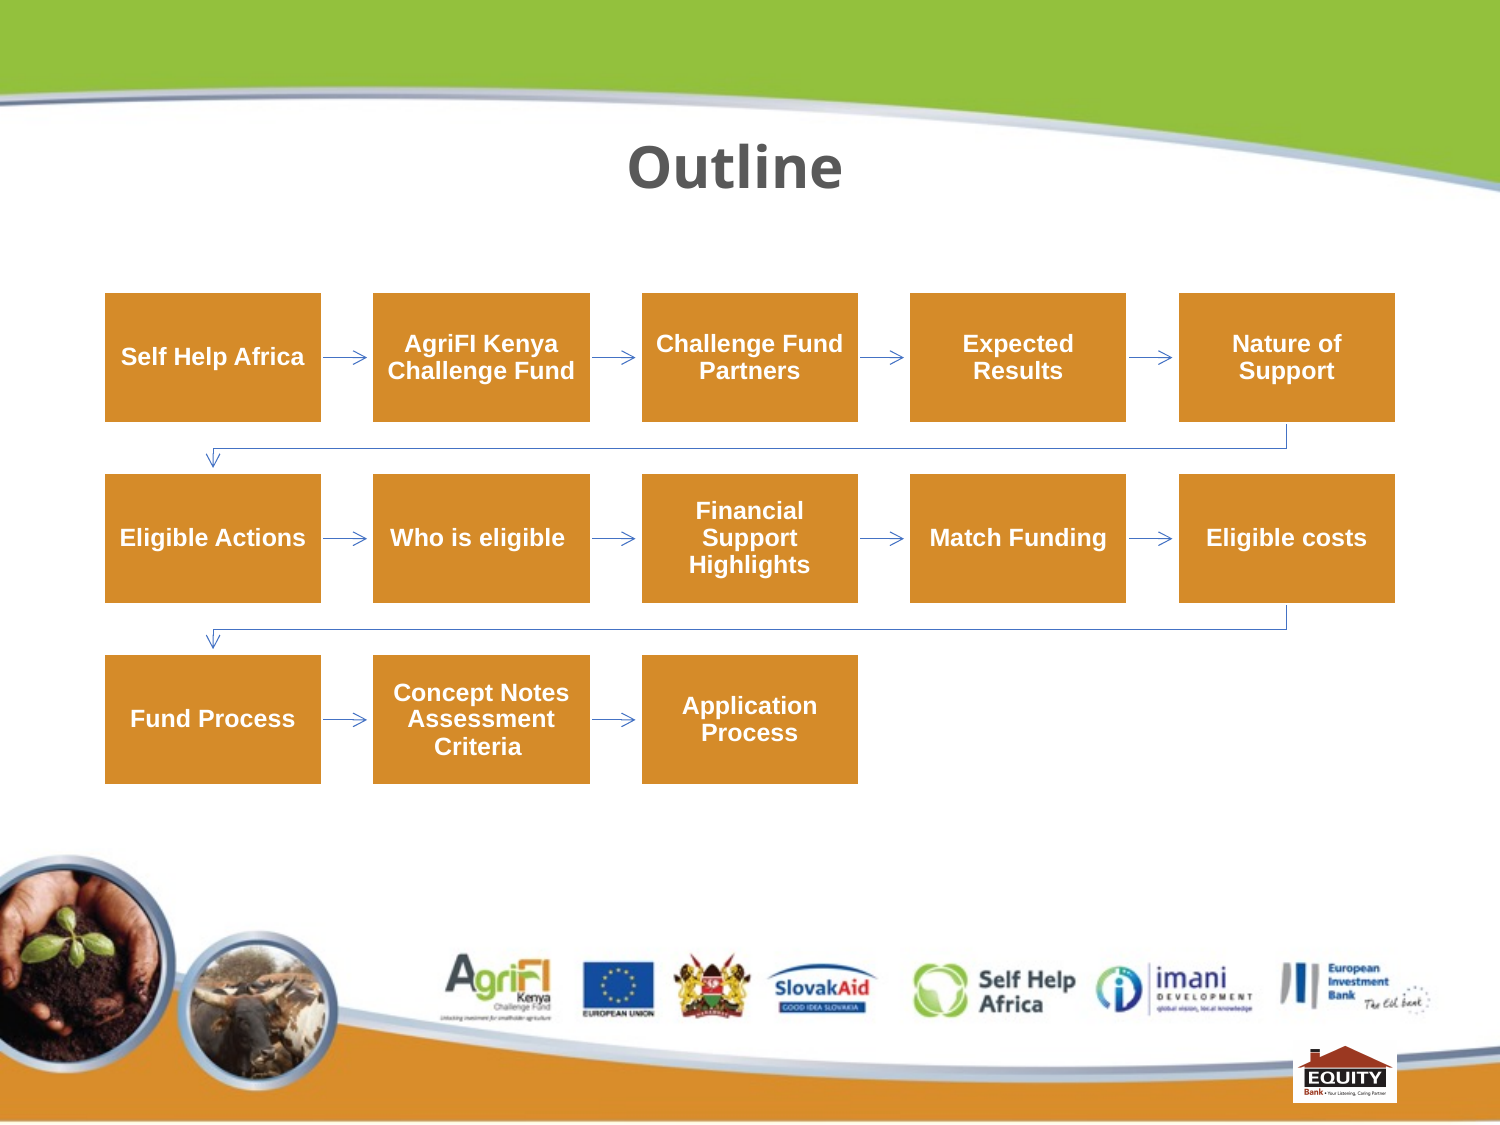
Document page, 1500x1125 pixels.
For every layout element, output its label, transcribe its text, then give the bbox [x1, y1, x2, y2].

title Outline [88, 119, 1383, 220]
picture [0, 0, 1500, 1125]
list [103, 219, 1397, 858]
